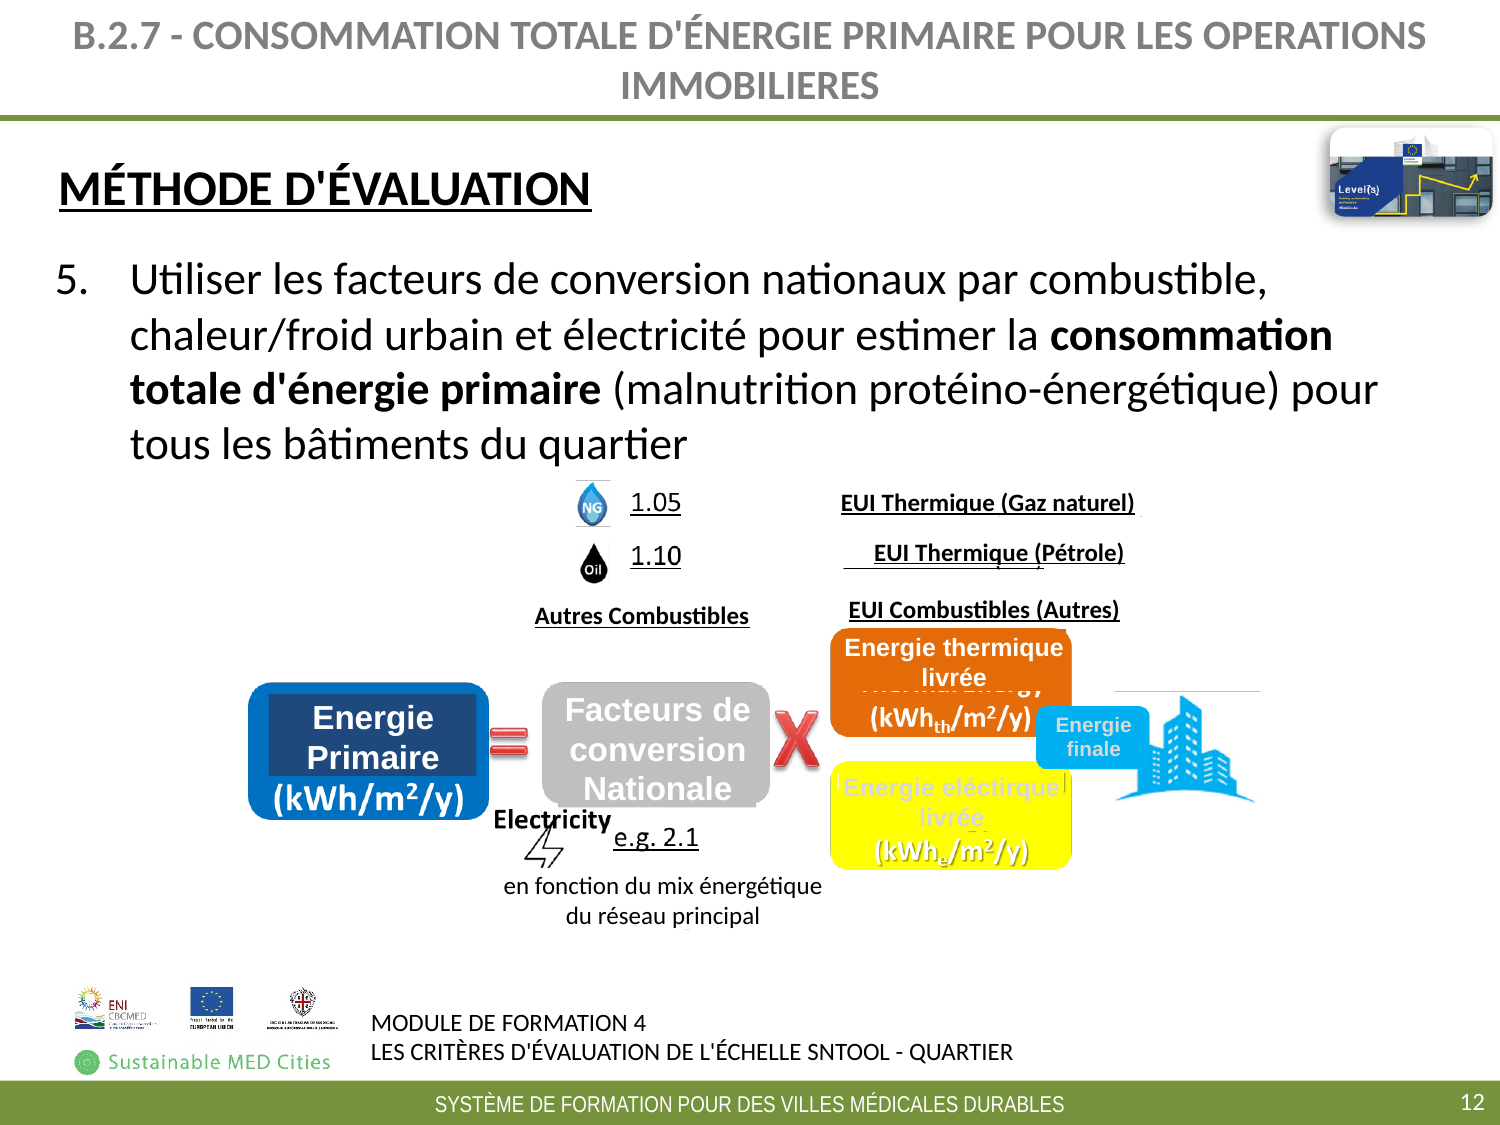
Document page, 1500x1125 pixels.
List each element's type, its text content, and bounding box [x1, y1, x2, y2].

picture [248, 473, 1260, 949]
slide_number ‹#› [1149, 1078, 1500, 1123]
picture [62, 978, 356, 1080]
title B.2.7 - CONSOMMATION TOTALE D'ÉNERGIE PRIMAIRE POUR LES OPERATIONS IMMOBILIERES [0, 0, 1500, 117]
picture [1329, 127, 1493, 217]
text_box MÉTHODE D'ÉVALUATION [43, 147, 1331, 235]
text_box Utiliser les facteurs de conversion nationaux par combustible, chaleur/froid urbain et électricité pour estimer la consommation totale d'énergie primaire (malnutrition protéino-énergétique) pour tous les bâtiments du quartier [39, 241, 1423, 816]
